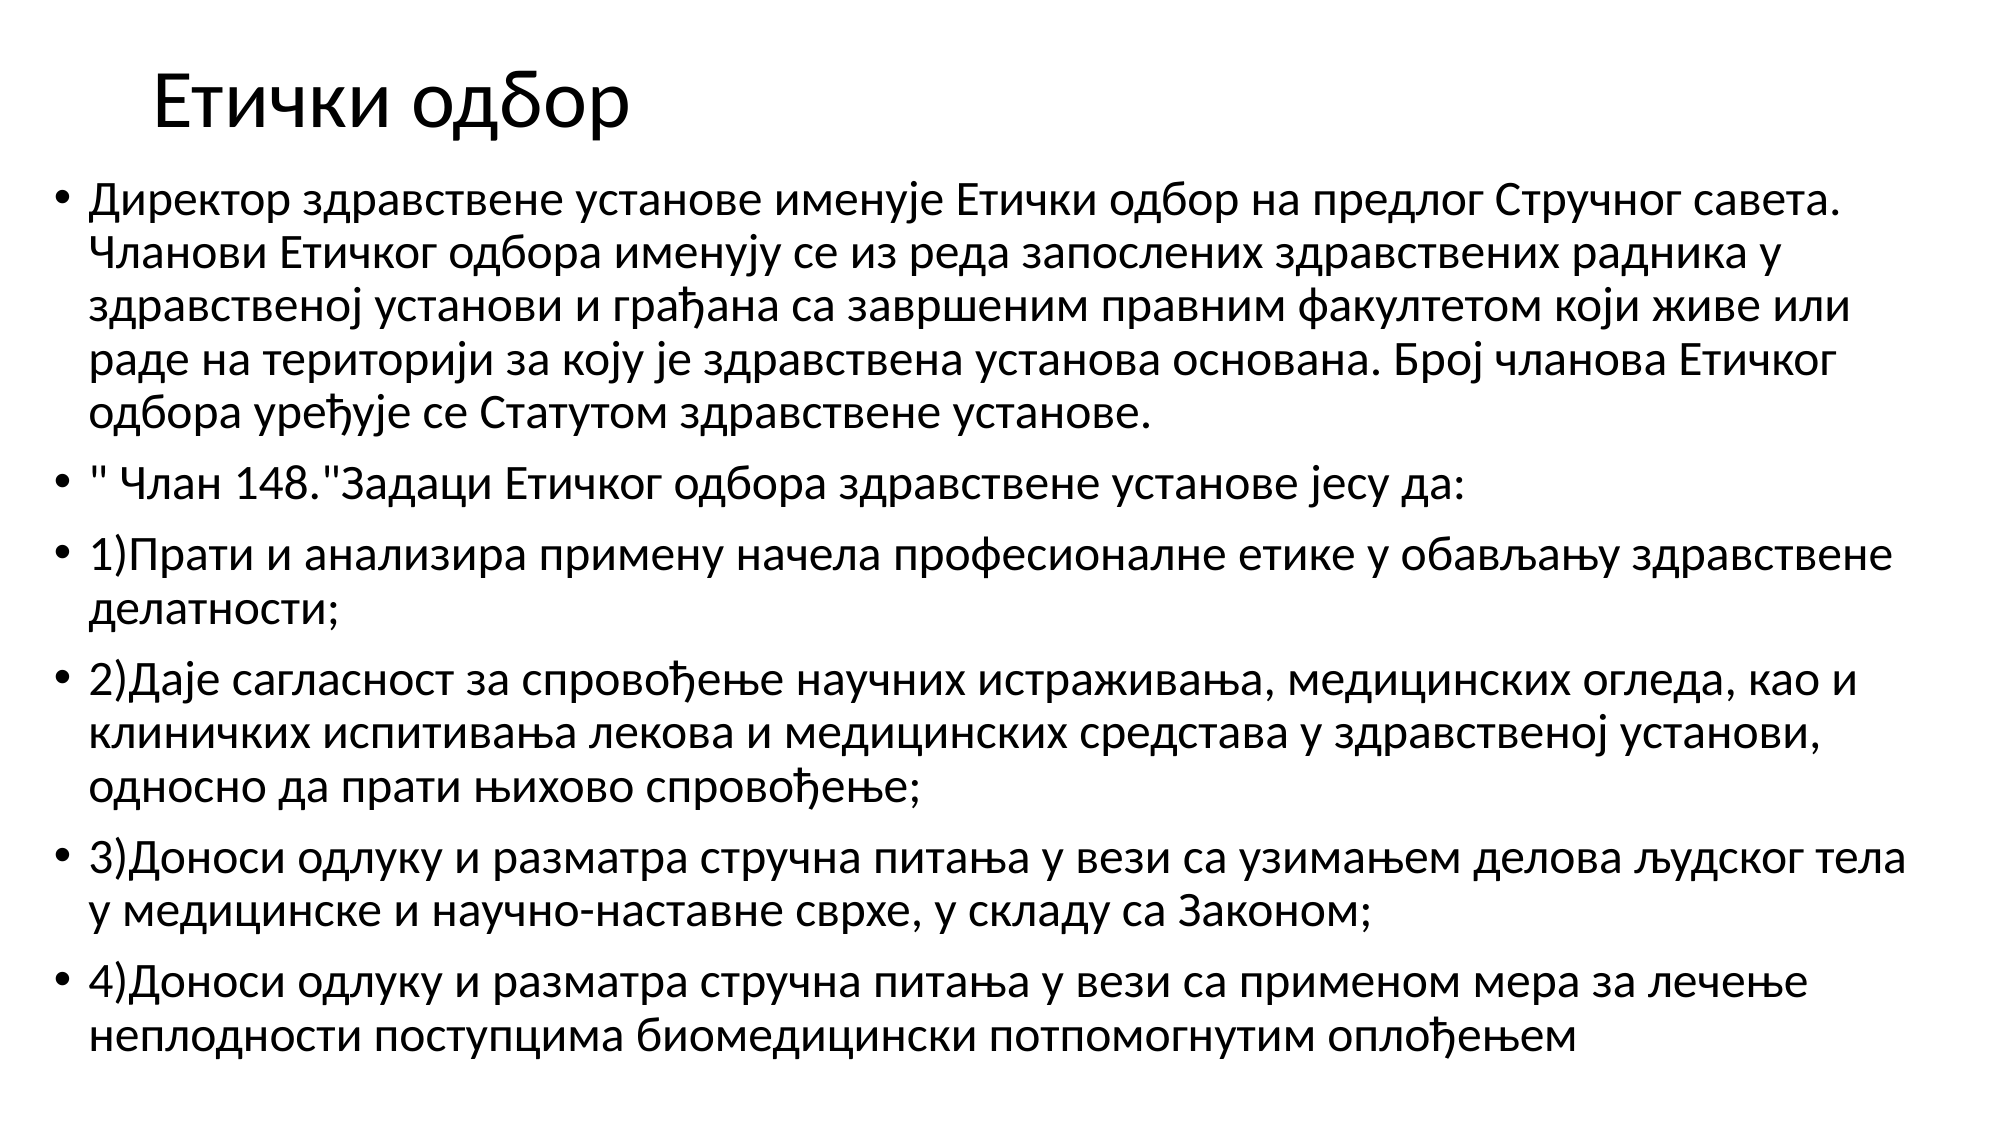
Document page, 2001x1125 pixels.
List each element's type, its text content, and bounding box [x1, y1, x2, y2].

list Директор здравствене установе именује Етички одбор на предлог Стручног савета. Чланови Етичког одбора именују се из реда запослених здравствених радника у здравственој установи и грађана са завршеним правним факултетом који живе или раде на територији за коју је здравствена установа основана. Број чланова Етичког одбора уређује се Статутом здравствене установе. " Члан 148."Задаци Етичког одбора здравствене установе јесу да: 1)Прати и анализира примену начела професионалне етике у обављању здравствене делатности; 2)Даје сагласност за спровођење научних истраживања, медицинских огледа, као и клиничких испитивања лекова и медицинских средстава у здравственој установи, односно да прати њихово спровођење; 3)Доноси одлуку и разматра стручна питања у вези са узимањем делова људског тела у медицинске и научно-наставне сврхе, у складу са Законом; 4)Доноси одлуку и разматра стручна питања у вези са применом мера за лечење неплодности поступцима биомедицински потпомогнутим оплођењем [38, 164, 1943, 1075]
title Етички одбoр [137, 48, 1863, 154]
